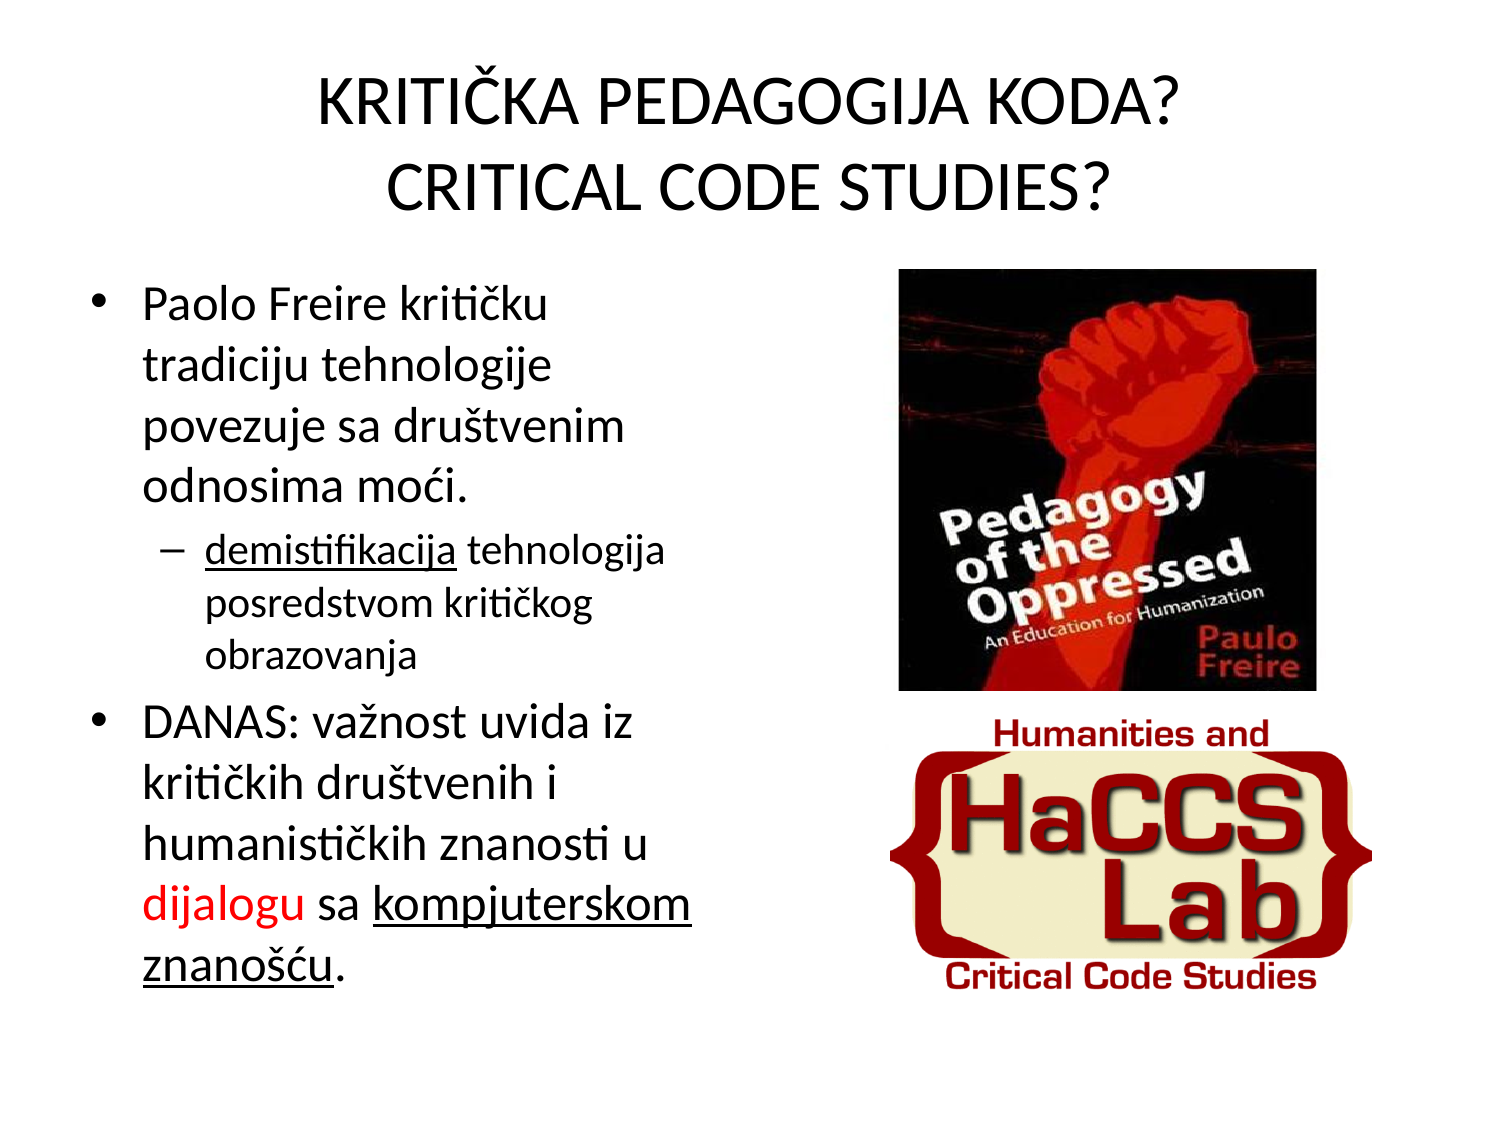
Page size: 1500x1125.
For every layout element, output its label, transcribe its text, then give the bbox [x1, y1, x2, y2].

title KRITIČKA PEDAGOGIJA KODA? CRITICAL CODE STUDIES? [75, 45, 1425, 233]
picture [890, 691, 1372, 1055]
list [761, 269, 1454, 751]
list Paolo Freire kritičku tradiciju tehnologije povezuje sa društvenim odnosima moći. demistifikacija tehnologija posredstvom kritičkog obrazovanja DANAS: važnost uvida iz kritičkih društvenih i humanističkih znanosti u dijalogu sa kompjuterskom znanošću. [75, 262, 738, 1005]
